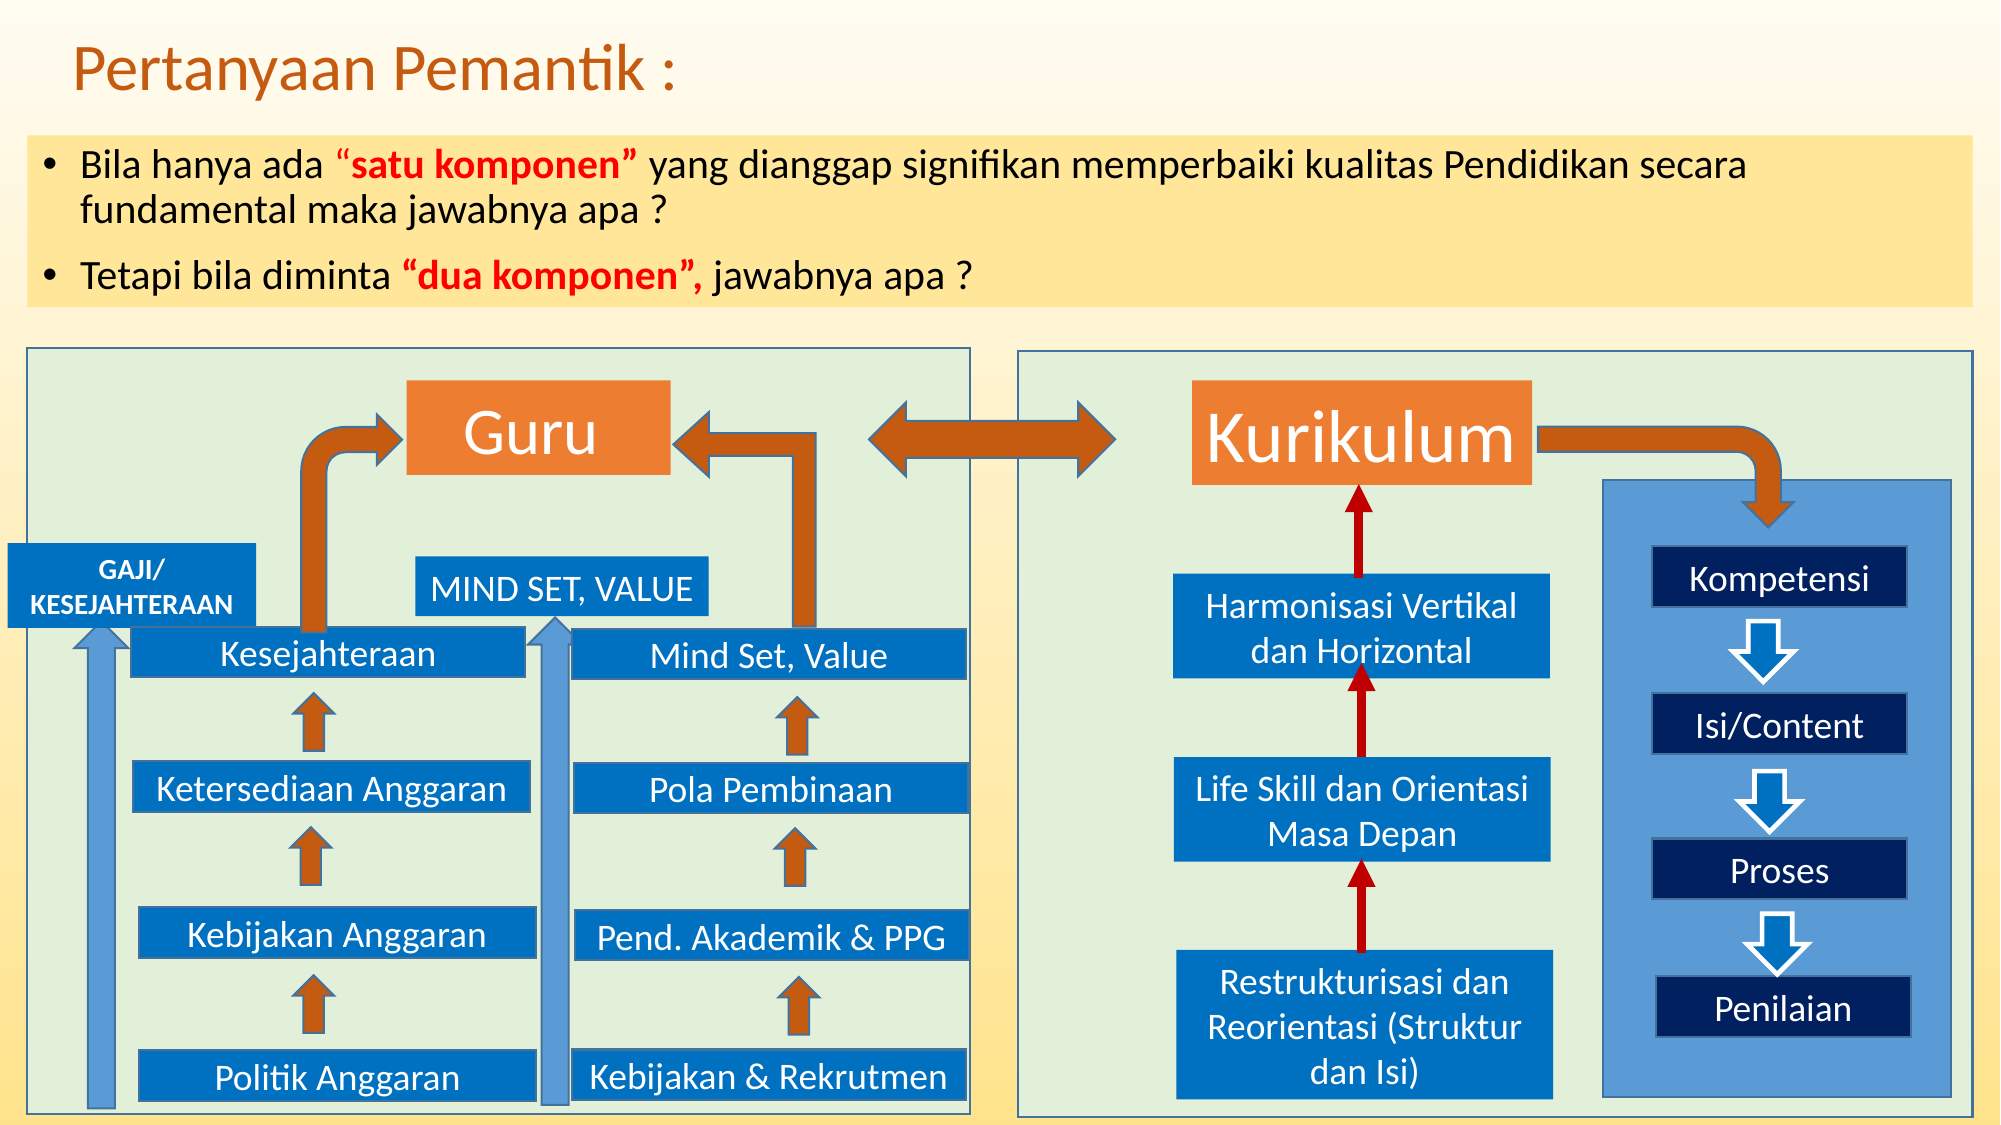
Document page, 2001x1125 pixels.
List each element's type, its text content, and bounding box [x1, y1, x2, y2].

text_box Kebijakan & Rekrutmen [711, 1048, 967, 1101]
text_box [413, 556, 711, 1105]
text_box [776, 975, 822, 1036]
text_box [290, 973, 337, 1034]
text_box Kompetensi [1651, 545, 1908, 608]
text_box [290, 691, 337, 752]
text_box Politik Anggaran [257, 1049, 413, 1102]
text_box [1017, 350, 1974, 1118]
text_box Mind Set, Value [711, 628, 967, 680]
text_box [26, 347, 971, 1115]
text_box [774, 695, 821, 756]
list Bila hanya ada “satu komponen” yang dianggap signifikan memperbaiki kualitas Pendidikan secara fundamental maka jawabnya apa ? Tetapi bila diminta “dua komponen”, jawabnya apa ? [27, 135, 1973, 308]
text_box Proses [1651, 837, 1908, 900]
text_box Penilaian [1655, 975, 1912, 1038]
text_box [867, 399, 1117, 479]
text_box [287, 825, 334, 886]
text_box Pola Pembinaan [711, 762, 969, 814]
text_box [772, 826, 819, 887]
text_box [1602, 479, 1952, 1098]
text_box [1730, 620, 1796, 684]
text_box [7, 543, 257, 1109]
text_box Isi/Content [1651, 692, 1908, 755]
text_box Kesejahteraan [257, 626, 413, 678]
title Pertanyaan Pemantik : [57, 28, 1782, 110]
text_box Restrukturisasi dan Reorientasi (Struktur dan Isi) [1176, 949, 1554, 1100]
text_box [1736, 770, 1803, 834]
text_box [1744, 912, 1810, 976]
text_box Guru [406, 380, 671, 475]
text_box Ketersediaan Anggaran [257, 760, 413, 813]
text_box Harmonisasi Vertikal dan Horizontal [1173, 573, 1550, 679]
text_box [671, 409, 817, 628]
text_box [300, 411, 404, 634]
text_box Kurikulum [1192, 380, 1533, 485]
text_box Life Skill dan Orientasi Masa Depan [1173, 757, 1551, 862]
text_box Pend. Akademik & PPG [711, 909, 970, 961]
text_box Kebijakan Anggaran [257, 906, 413, 959]
text_box [1536, 425, 1796, 529]
